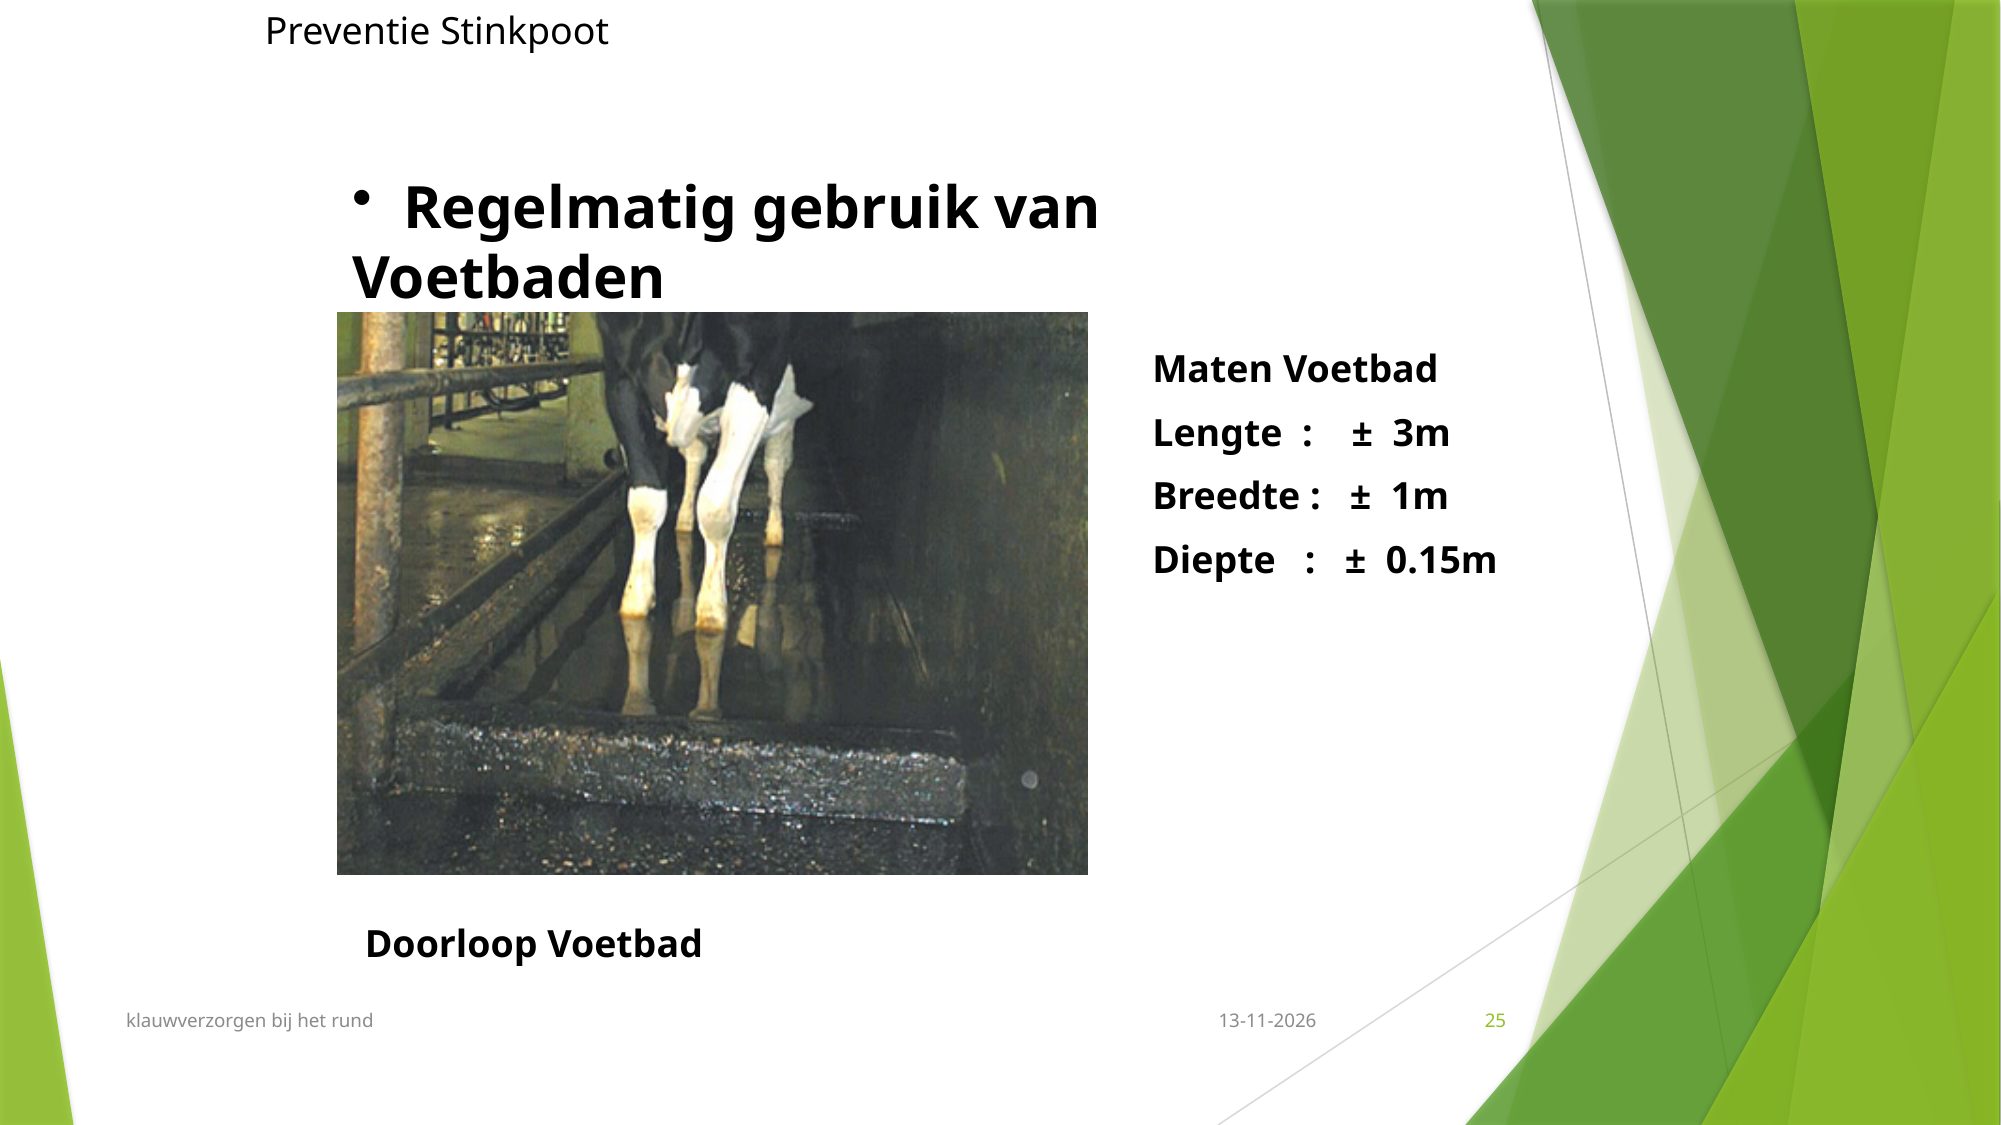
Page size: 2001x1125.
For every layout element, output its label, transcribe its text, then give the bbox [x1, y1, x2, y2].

footer klauwverzorgen bij het rund [111, 991, 1145, 1051]
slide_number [1181, 991, 1332, 1051]
text_box Preventie Stinkpoot [249, 0, 1050, 60]
text_box Doorloop Voetbad [349, 912, 1238, 973]
slide_number 25 [1409, 991, 1522, 1051]
text_box Regelmatig gebruik van Voetbaden [337, 162, 1425, 318]
picture [336, 311, 1088, 876]
text_box Maten Voetbad Lengte : ± 3m Breedte : ± 1m Diepte : ± 0.15m [1137, 337, 1638, 589]
